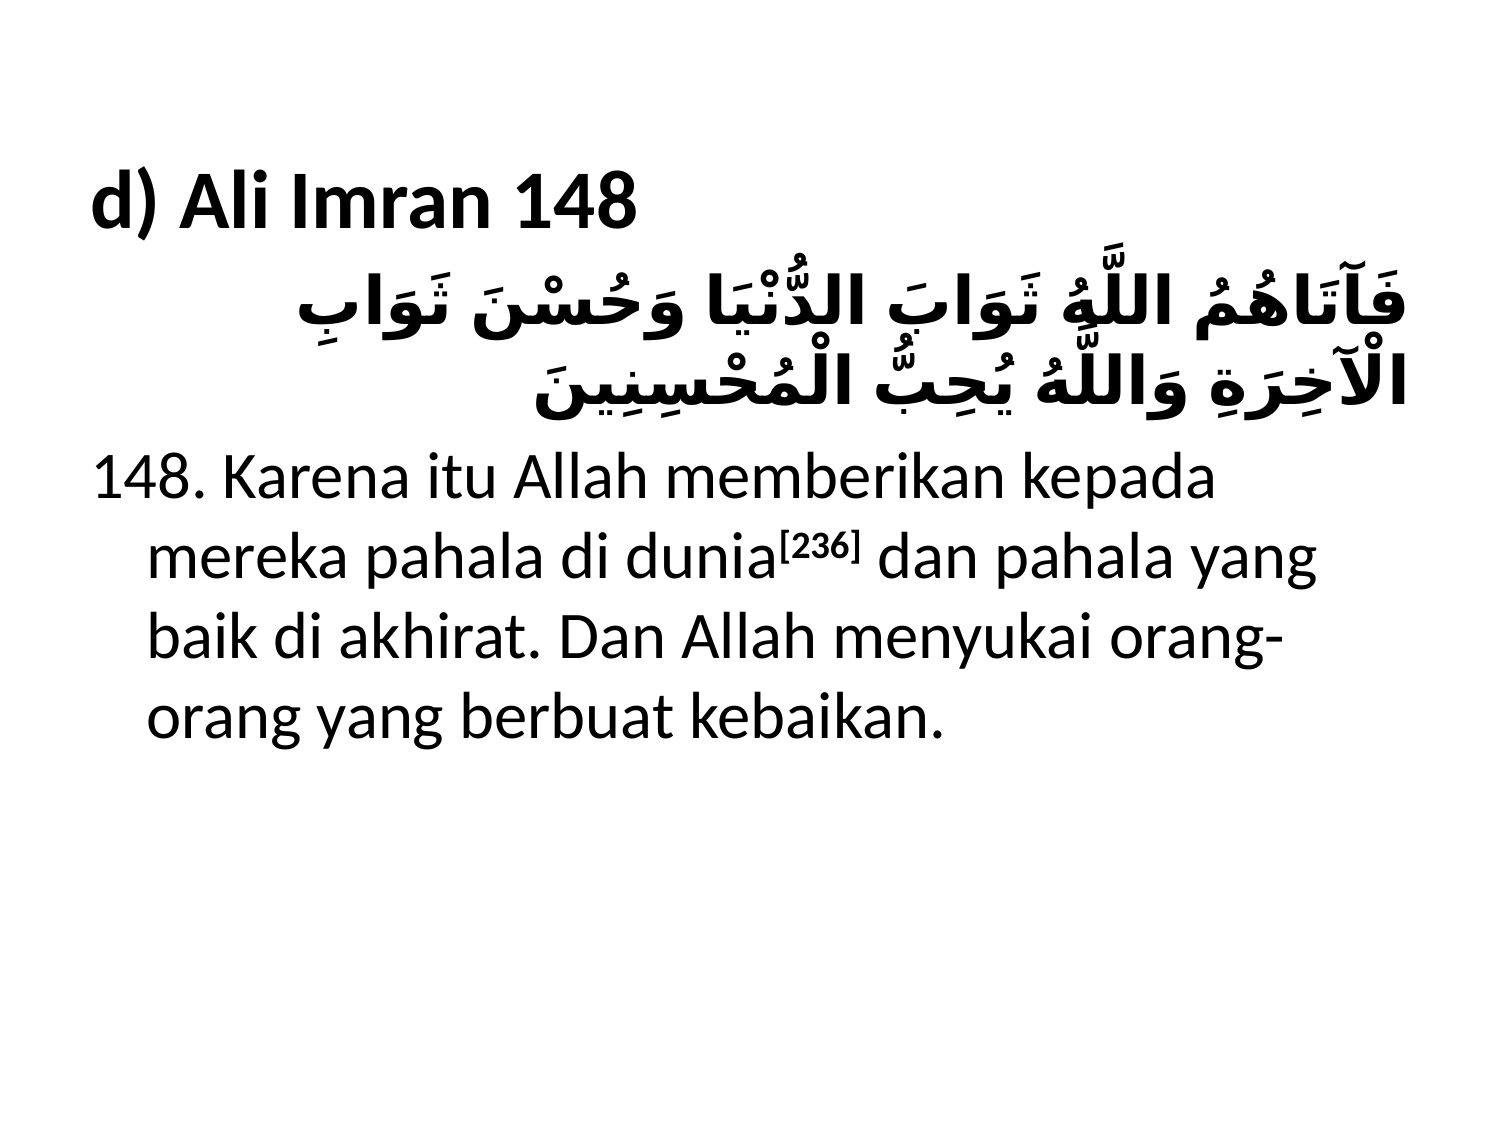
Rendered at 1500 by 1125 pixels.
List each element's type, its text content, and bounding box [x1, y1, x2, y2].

list d) Ali Imran 148 فَآتَاهُمُ اللَّهُ ثَوَابَ الدُّنْيَا وَحُسْنَ ثَوَابِ الْآخِرَةِ وَاللَّهُ يُحِبُّ الْمُحْسِنِينَ 148. Karena itu Allah memberikan kepada mereka pahala di dunia[236] dan pahala yang baik di akhirat. Dan Allah menyukai orang-orang yang berbuat kebaikan. [75, 137, 1425, 1005]
